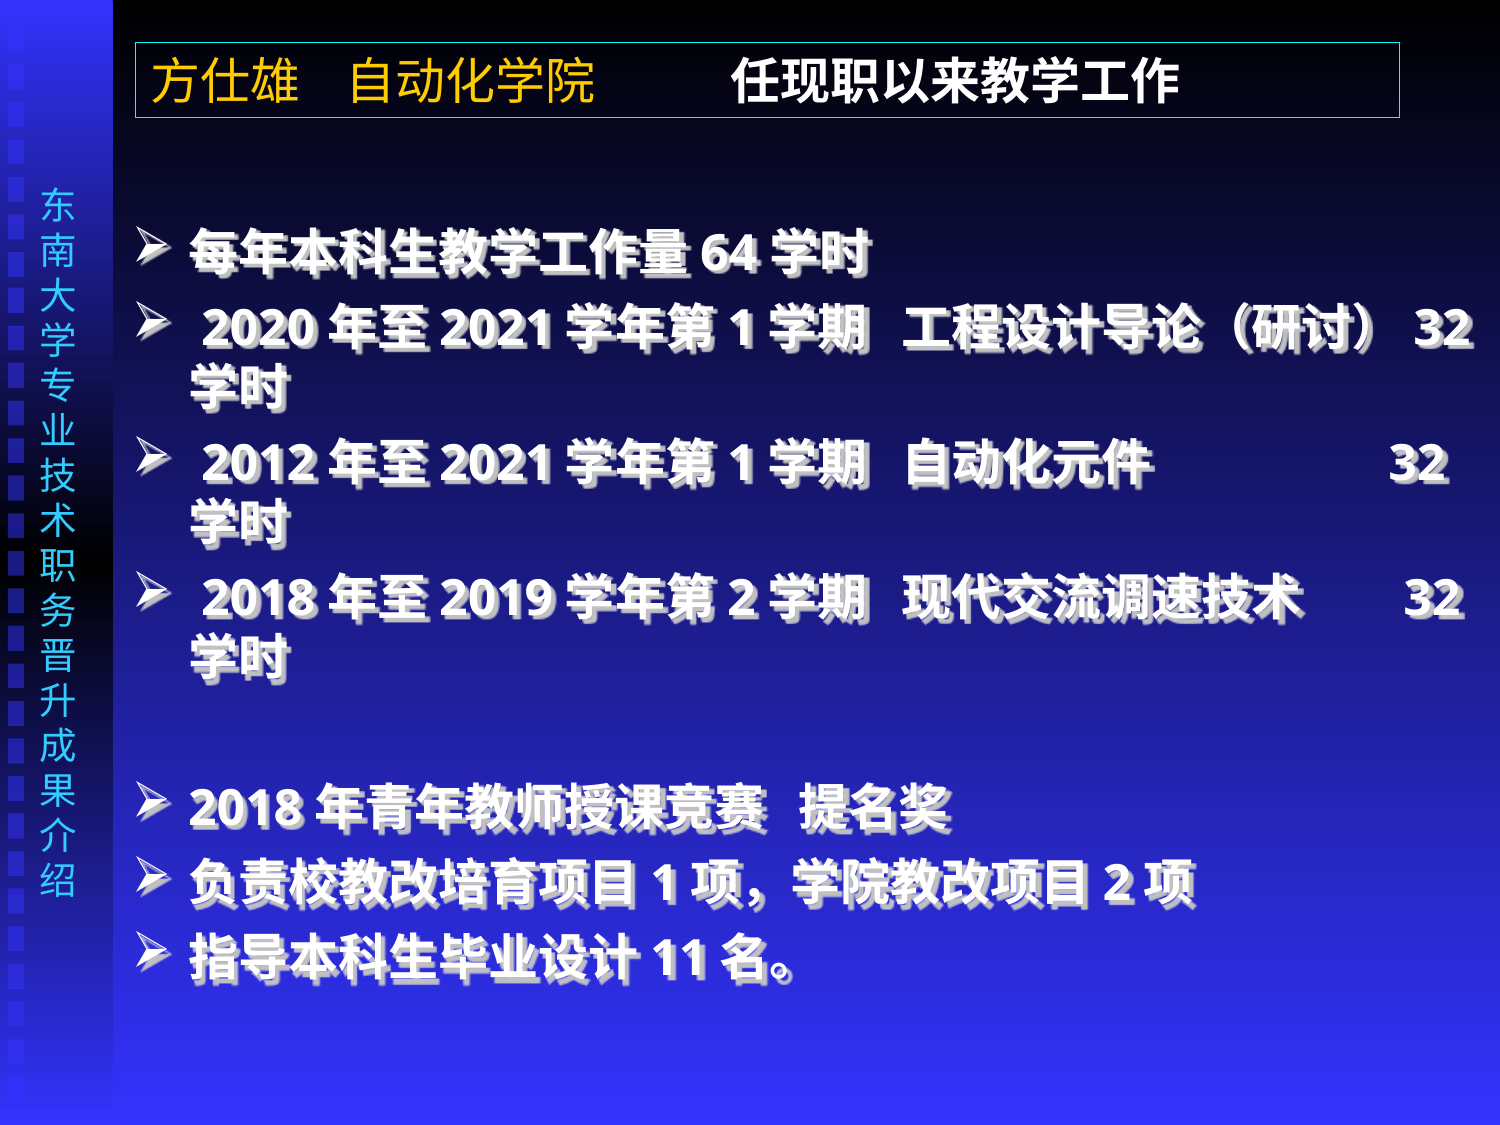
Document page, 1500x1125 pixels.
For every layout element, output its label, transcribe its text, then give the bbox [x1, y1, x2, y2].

text_box 方仕雄 自动化学院 任现职以来教学工作 [135, 42, 1400, 118]
text_box 每年本科生教学工作量64学时 2020年至2021学年第1学期 工程设计导论（研讨）32学时 2012年至2021学年第1学期 自动化元件 32学时 2018年至2019学年第2学期 现代交流调速技术 32学时 2018年青年教师授课竞赛 提名奖 负责校教改培育项目1项，学院教改项目2项 指导本科生毕业设计11名。 [117, 213, 1500, 1063]
